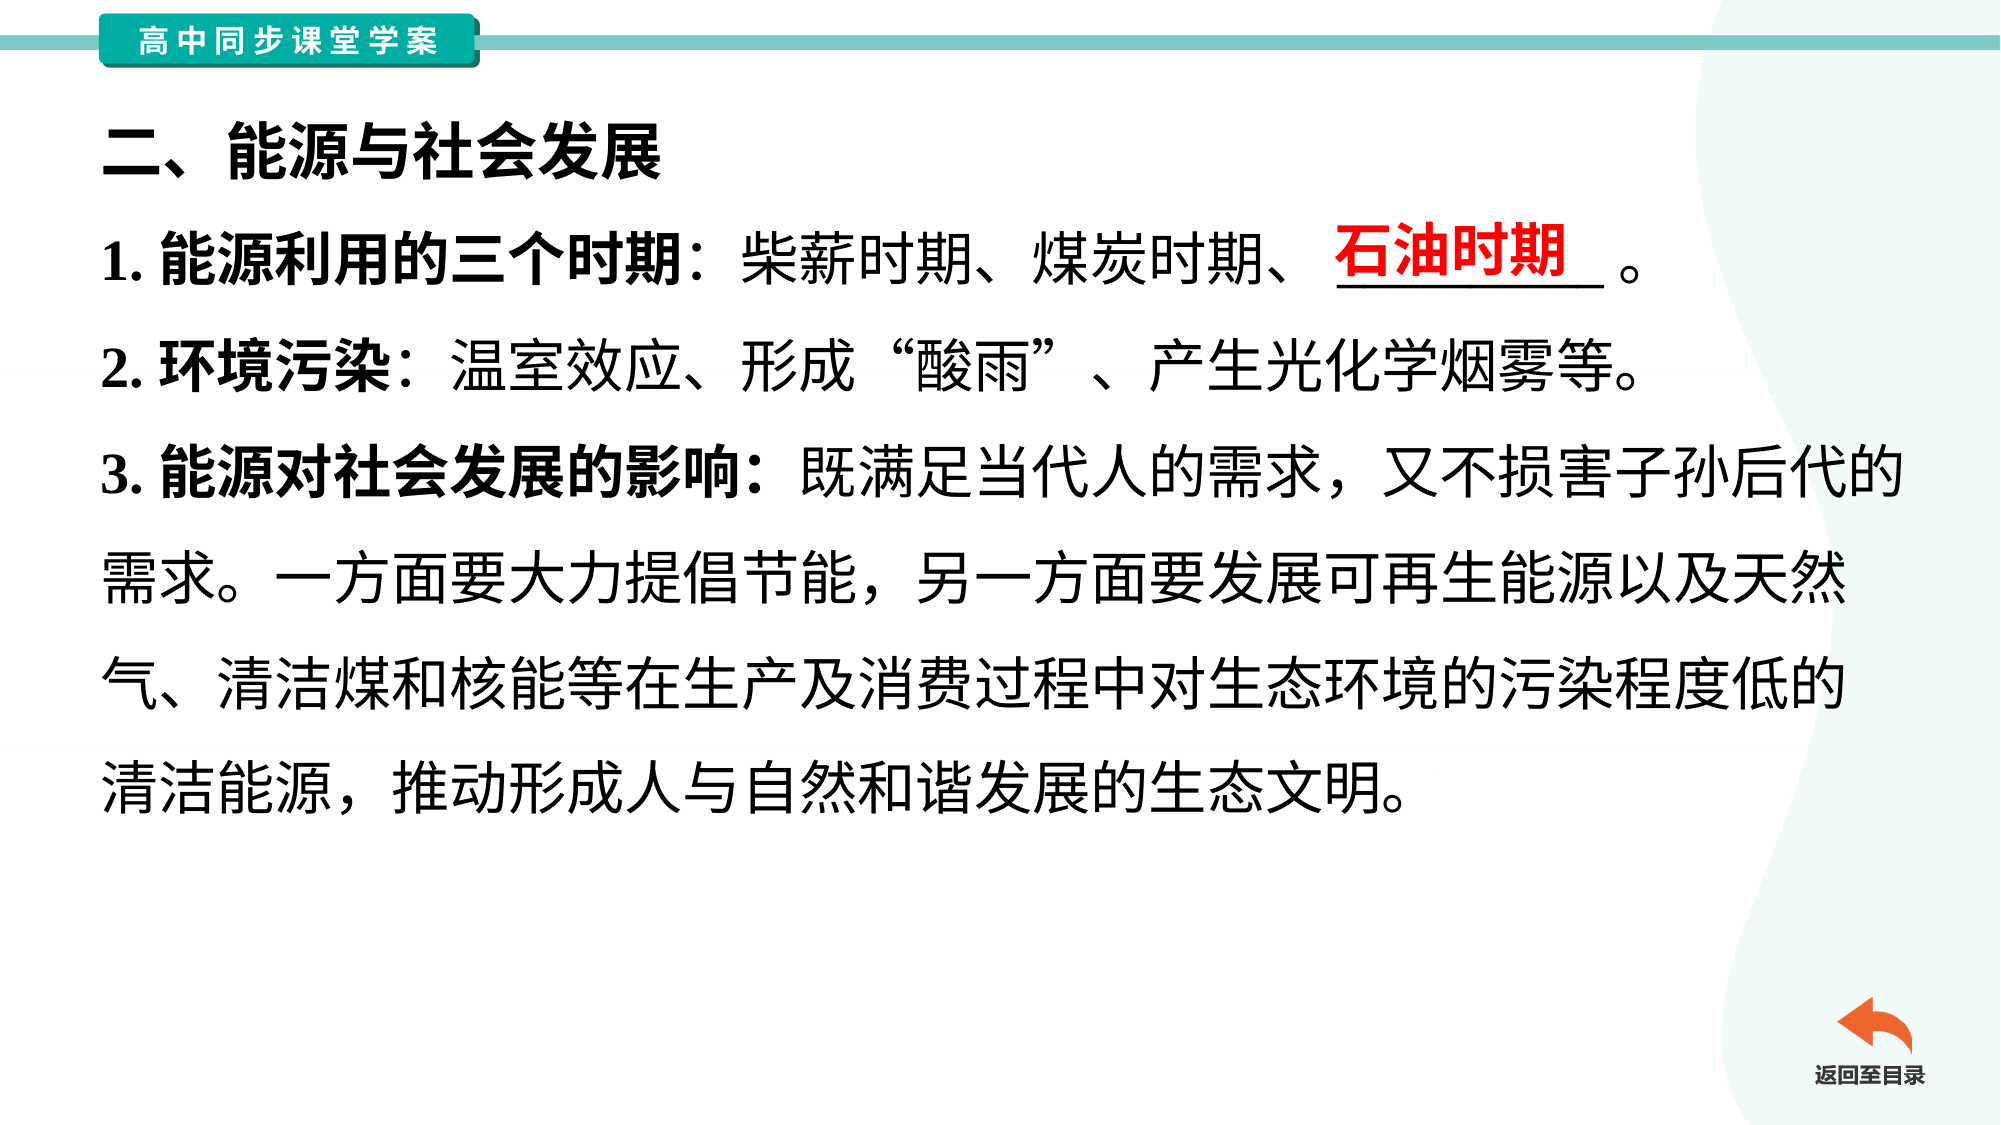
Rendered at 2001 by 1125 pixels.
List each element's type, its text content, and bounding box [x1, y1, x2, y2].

text_box 1.能源利用的三个时期：柴薪时期、煤炭时期、__________。 2.环境污染：温室效应、形成“酸雨”、产生光化学烟雾等。 3.能源对社会发展的影响：既满足当代人的需求，又不损害子孙后代的 需求。一方面要大力提倡节能，另一方面要发展可再生能源以及天然 气、清洁煤和核能等在生产及消费过程中对生态环境的污染程度低的 清洁能源，推动形成人与自然和谐发展的生态文明。 [100, 186, 1899, 811]
text_box 石油时期 [1312, 181, 1590, 272]
text_box 二、能源与社会发展 [100, 76, 1899, 186]
picture [0, 0, 2000, 1125]
